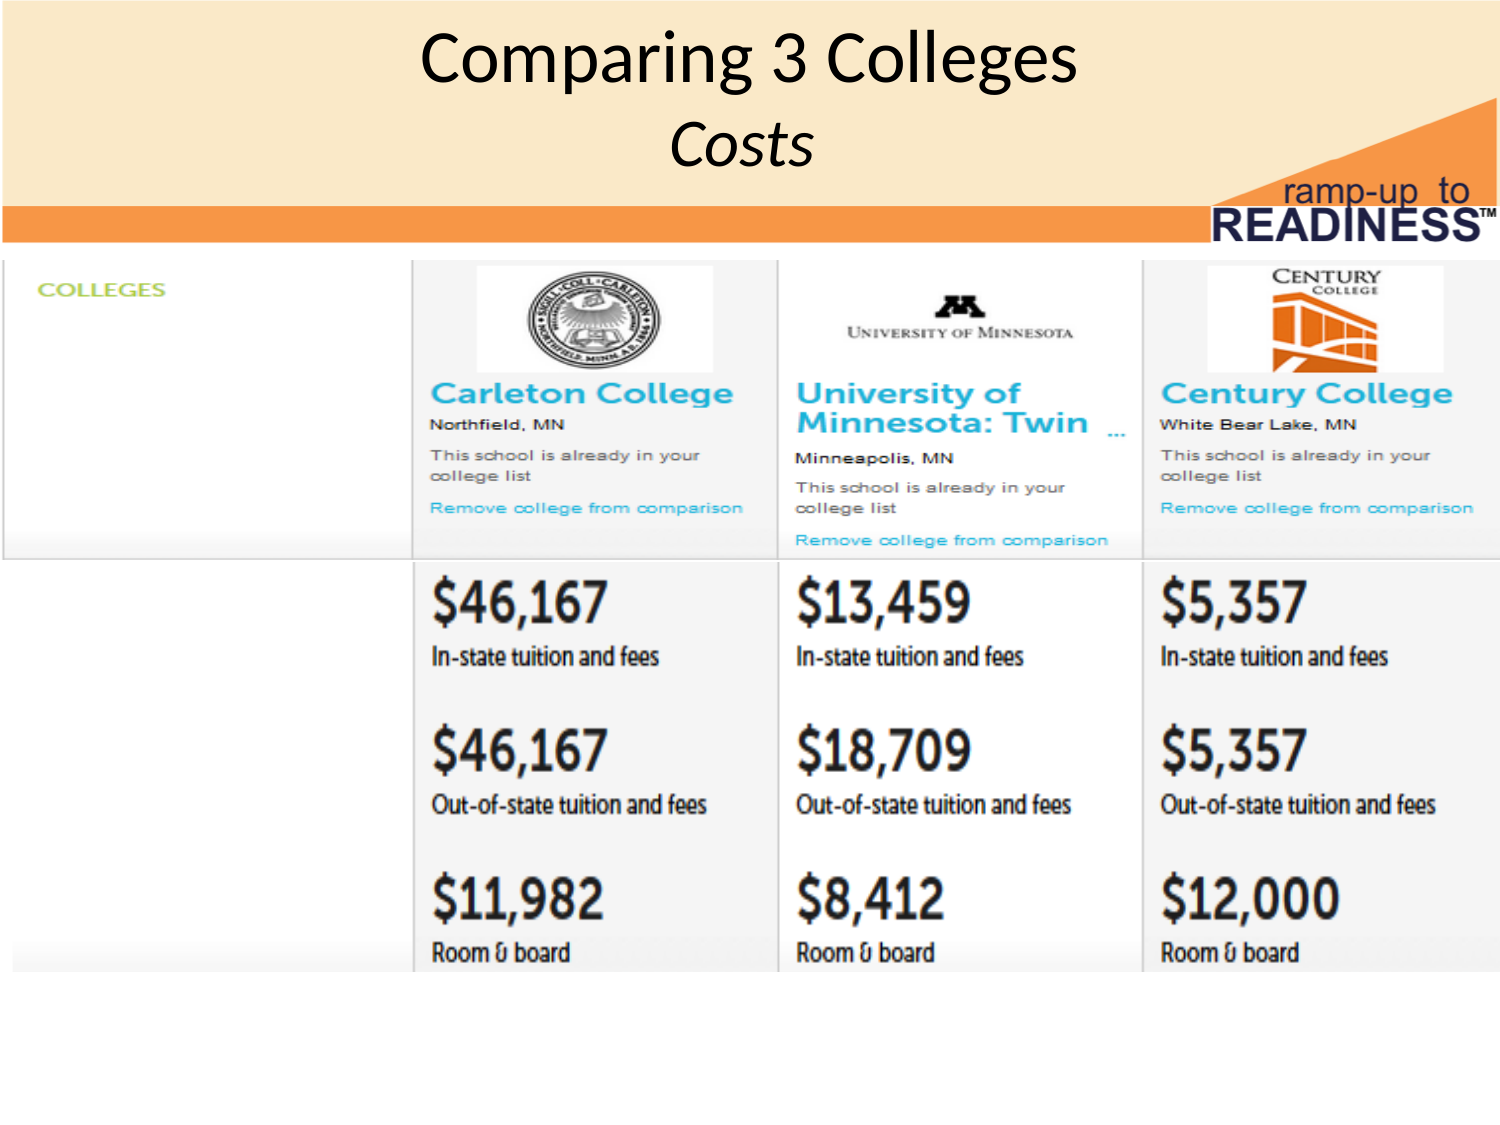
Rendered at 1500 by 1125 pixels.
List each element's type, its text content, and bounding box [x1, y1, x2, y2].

title Comparing 3 Colleges Costs [0, 0, 1500, 188]
picture [0, 188, 1500, 1125]
